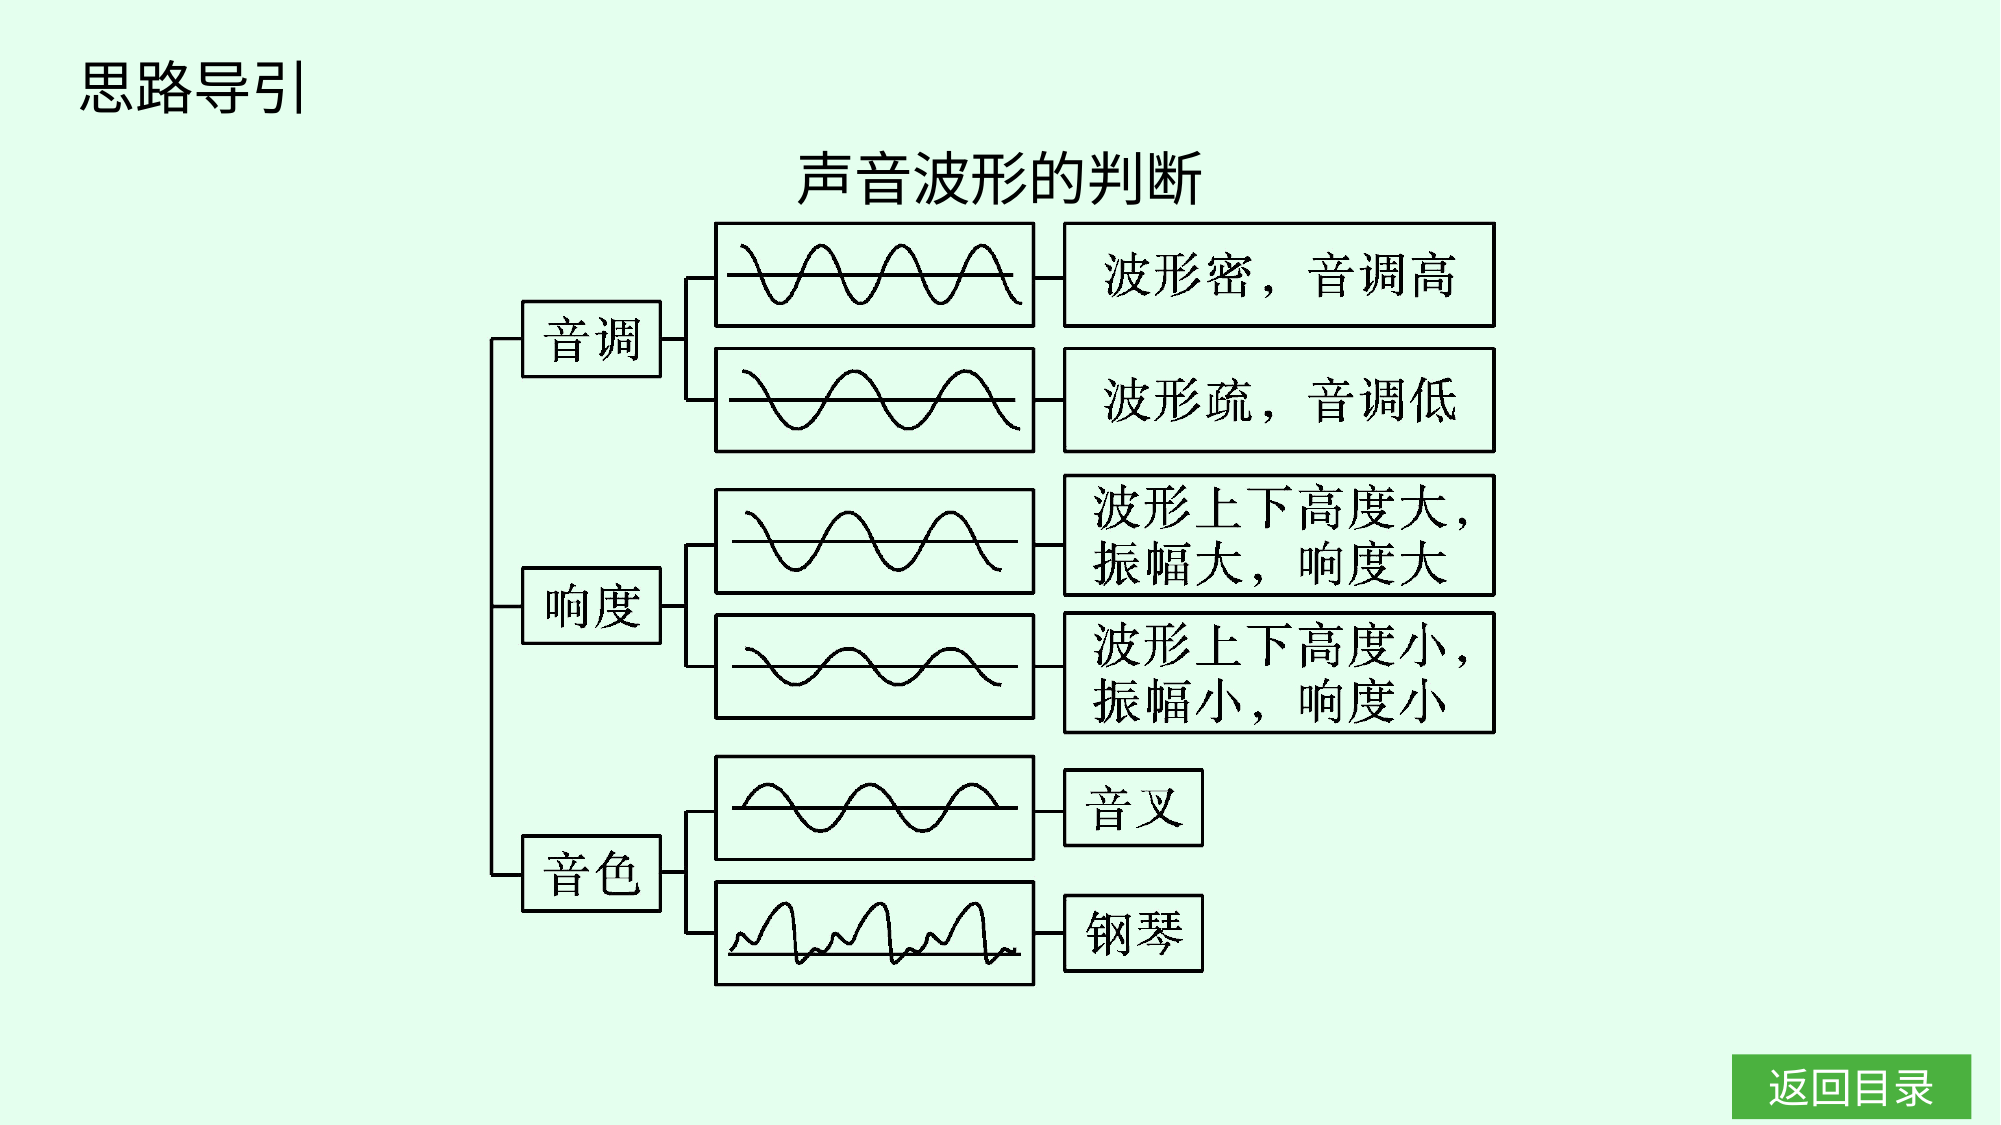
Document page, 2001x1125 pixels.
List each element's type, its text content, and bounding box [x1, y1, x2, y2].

picture [486, 216, 1498, 990]
text_box 思路导引 声音波形的判断 [62, 22, 1938, 219]
